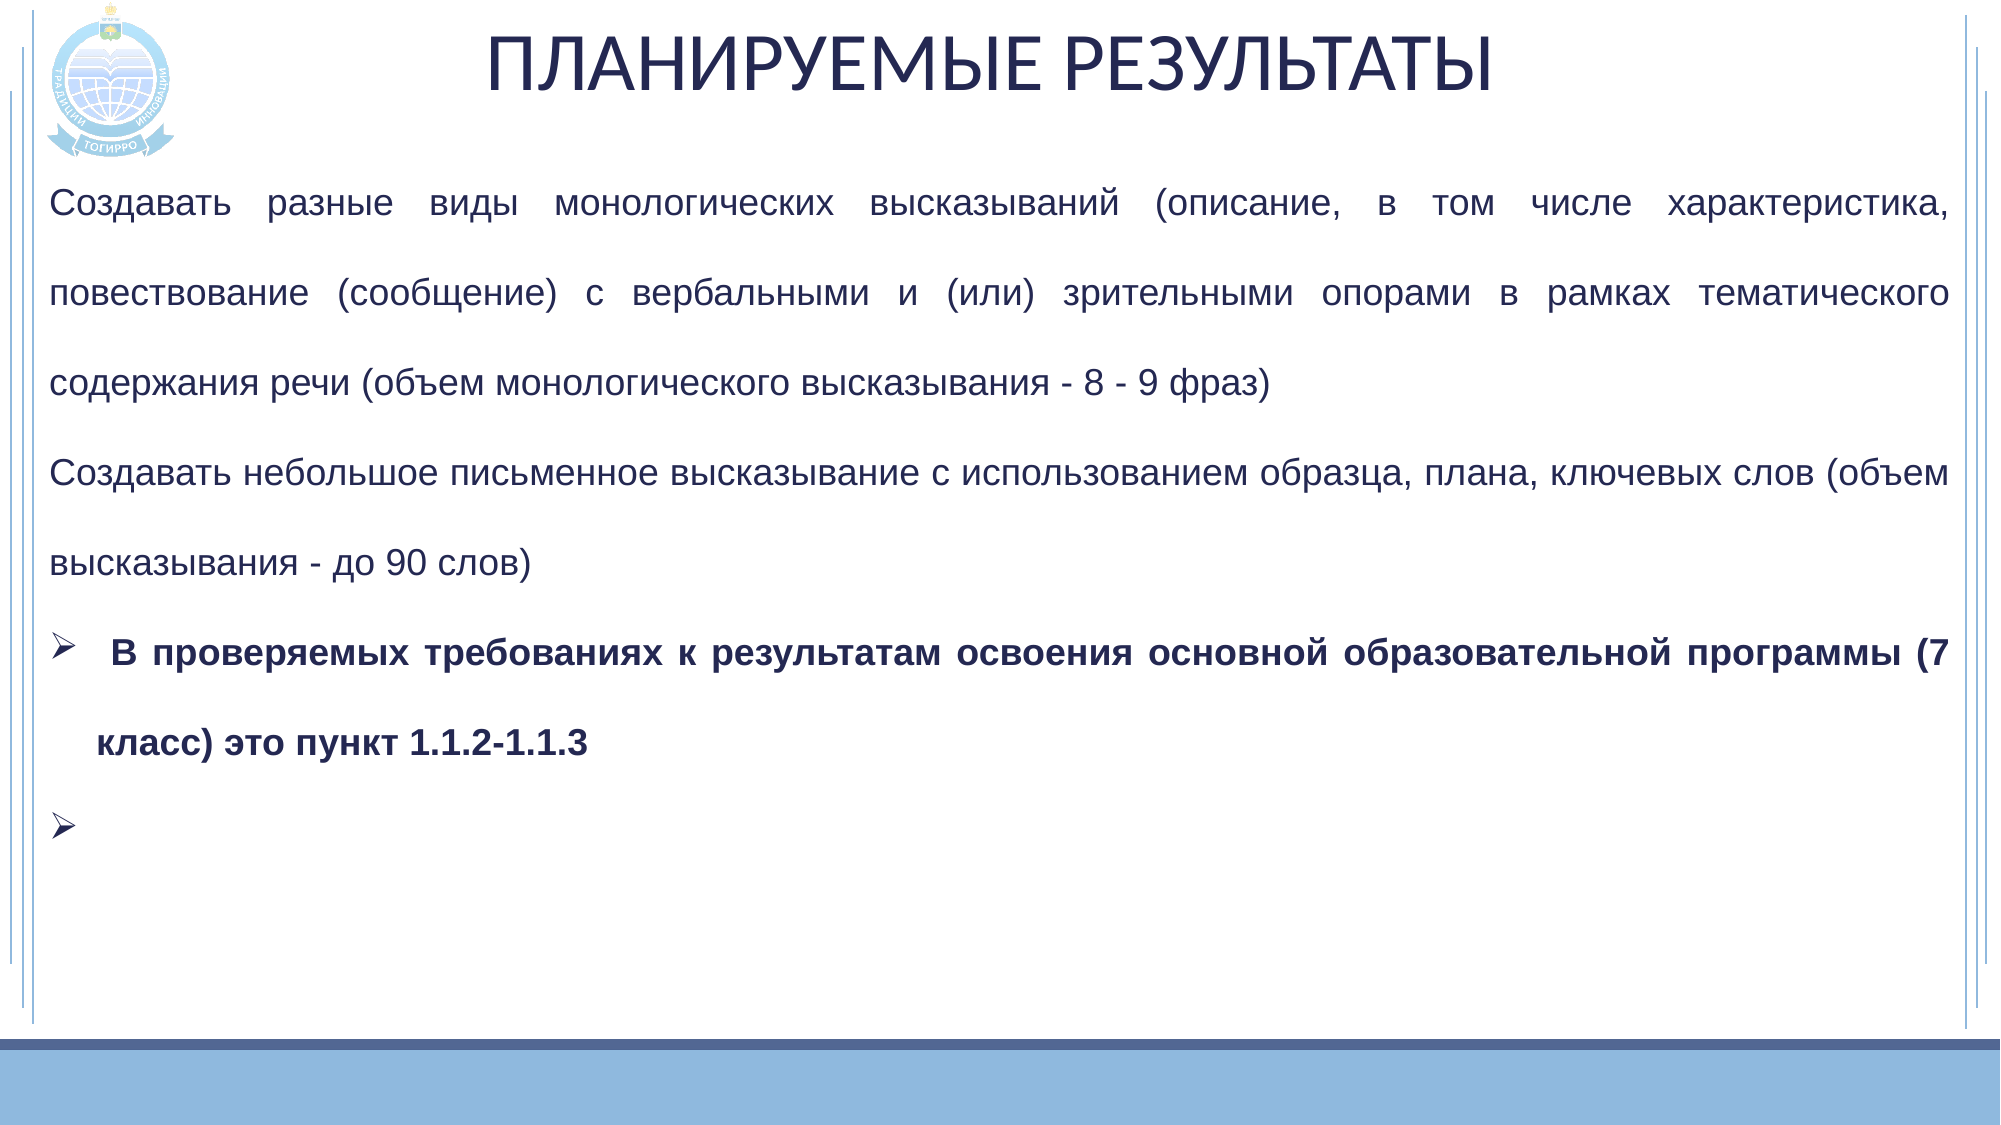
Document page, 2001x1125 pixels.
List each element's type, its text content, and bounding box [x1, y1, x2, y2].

picture [34, 1, 188, 157]
text_box ПЛАНИРУЕМЫЕ РЕЗУЛЬТАТЫ [413, 0, 1587, 115]
text_box Создавать разные виды монологических высказываний (описание, в том числе характеристика, повествование (сообщение) с вербальными и (или) зрительными опорами в рамках тематического содержания речи (объем монологического высказывания - 8 - 9 фраз) Создавать небольшое письменное высказывание с использованием образца, плана, ключевых слов (объем высказывания - до 90 слов) В проверяемых требованиях к результатам освоения основной образовательной программы (7 класс) это пункт 1.1.2-1.1.3 [34, 125, 1966, 861]
